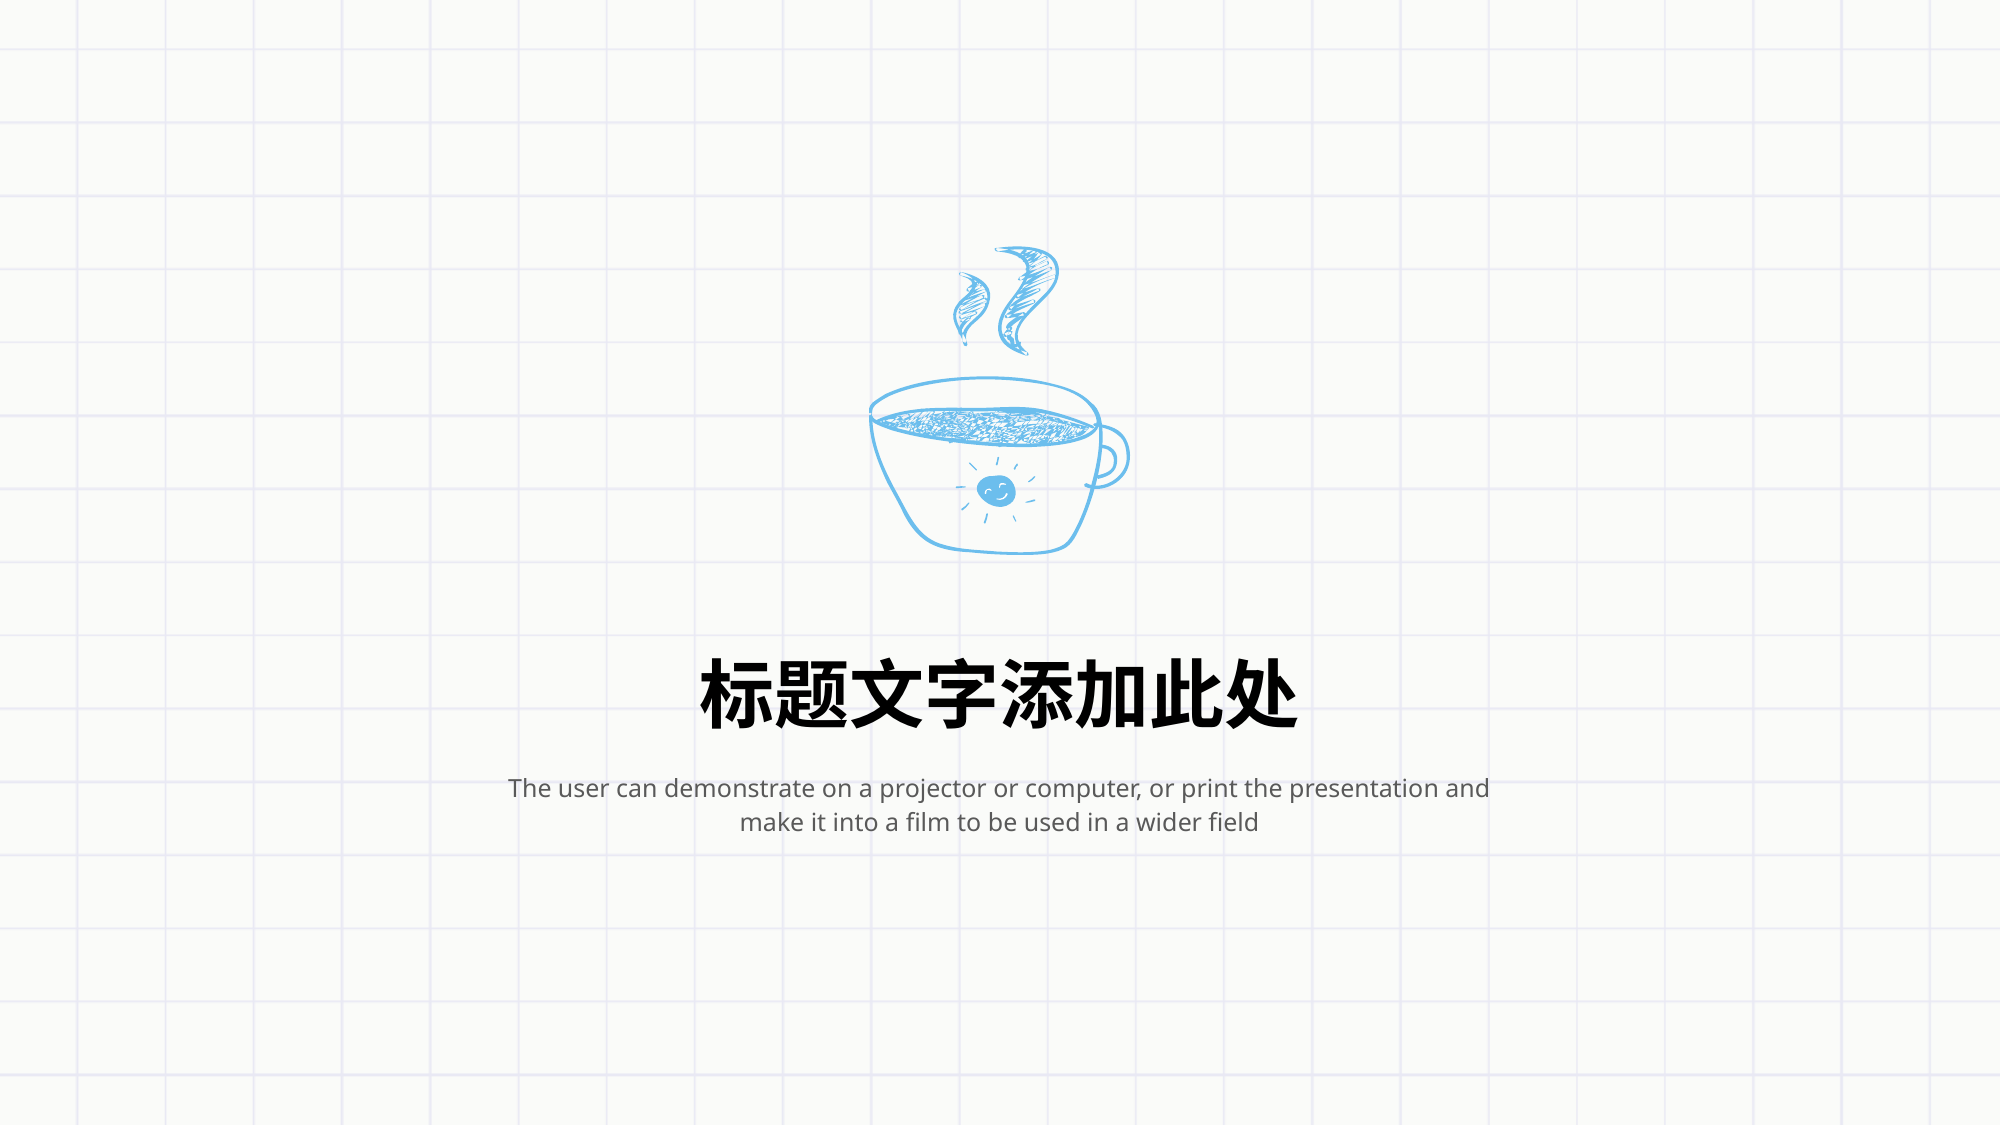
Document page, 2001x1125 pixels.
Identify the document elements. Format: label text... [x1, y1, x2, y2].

text_box 标题文字添加此处 [684, 640, 1314, 745]
picture [869, 245, 1131, 556]
text_box The user can demonstrate on a projector or computer, or print the presentation and make it into a film to be used in a wider field [477, 760, 1523, 844]
